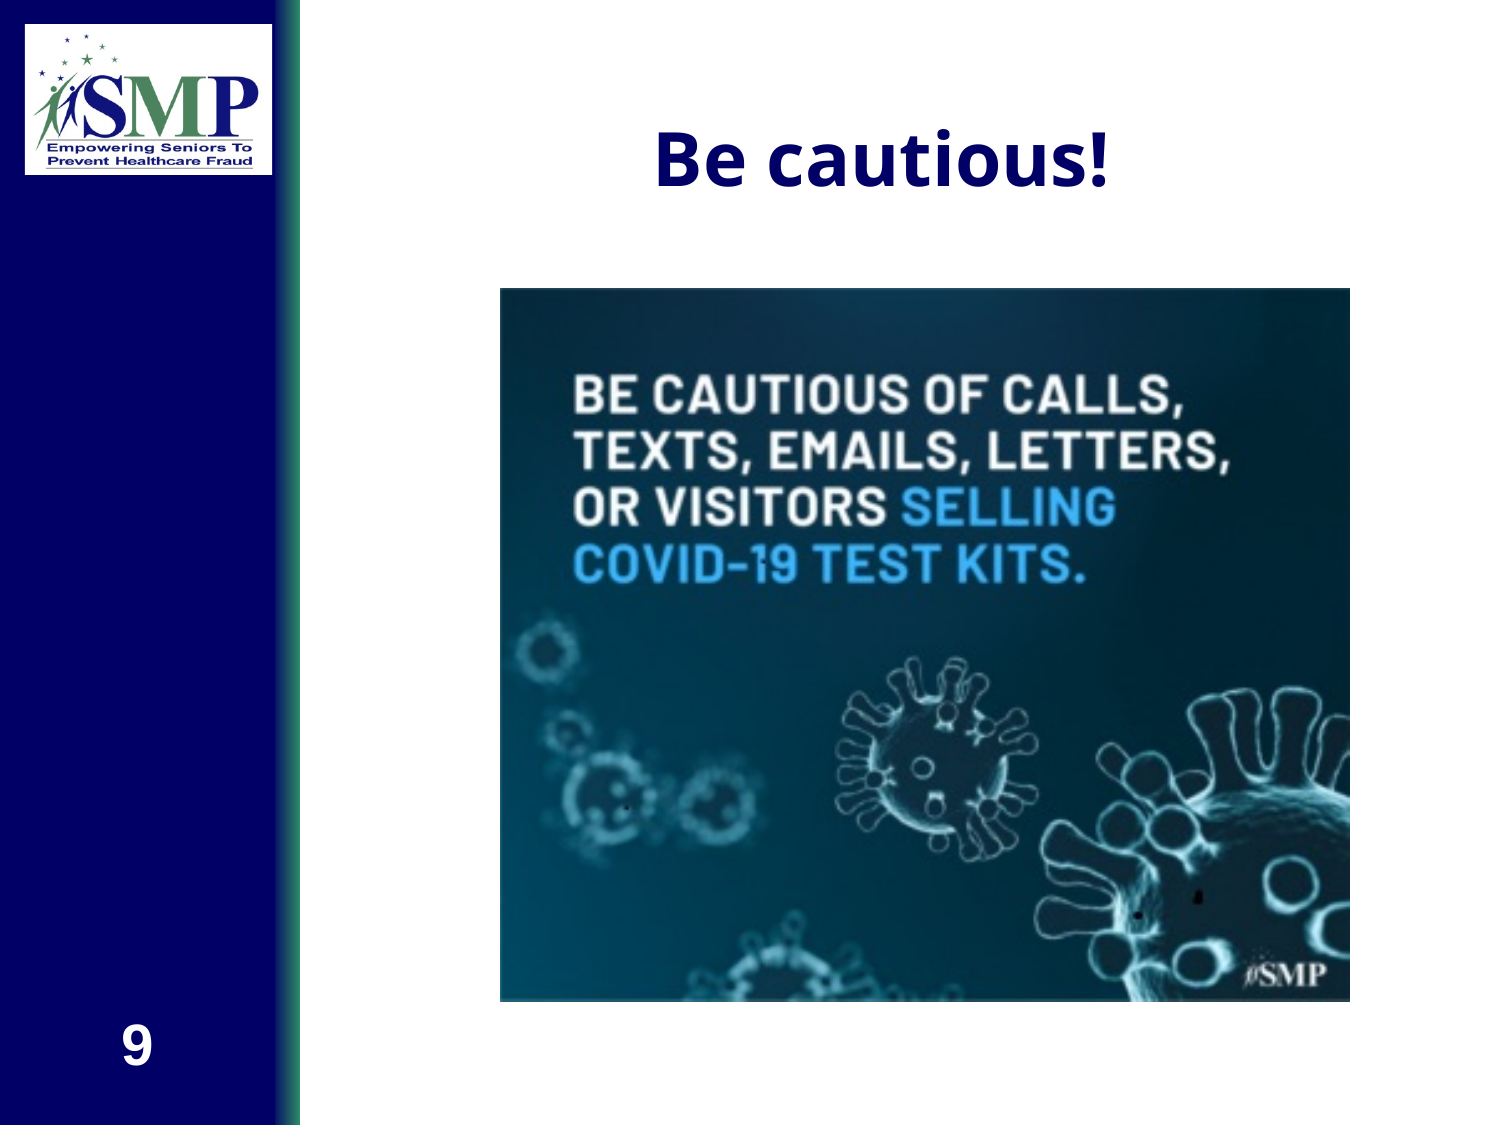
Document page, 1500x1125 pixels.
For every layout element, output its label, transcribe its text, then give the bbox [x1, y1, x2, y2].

title Be cautious! [337, 62, 1425, 250]
slide_number 9 [0, 999, 276, 1076]
picture [24, 24, 273, 175]
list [499, 288, 1351, 1003]
